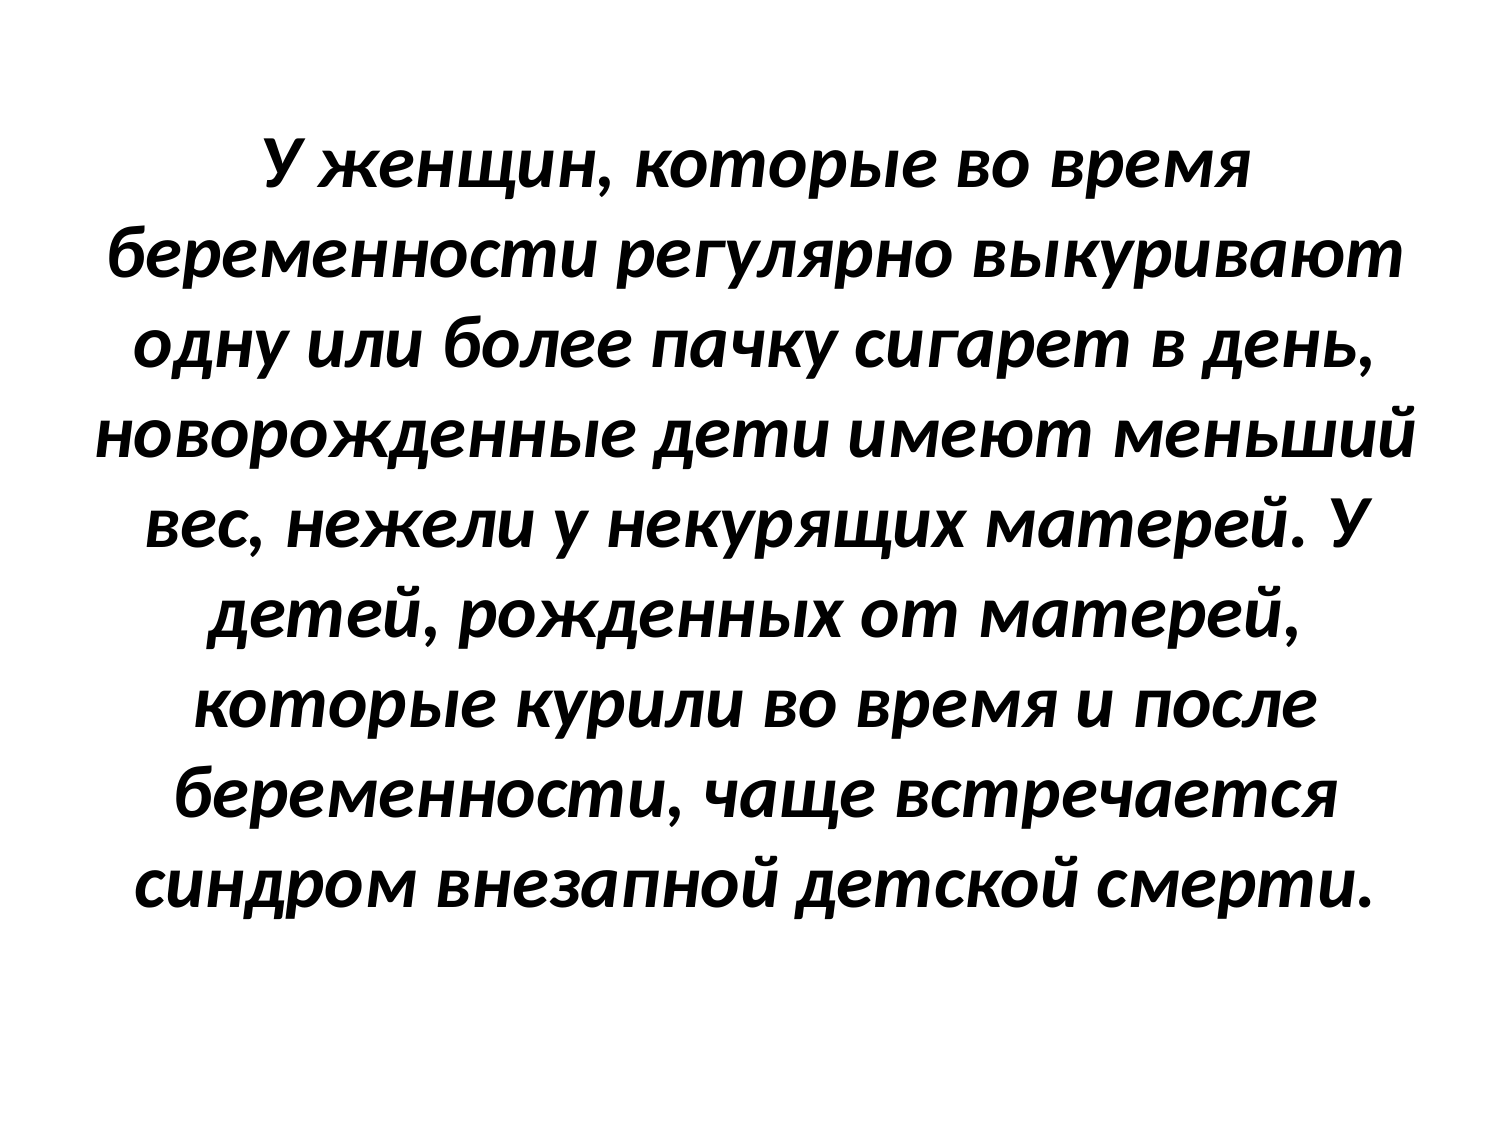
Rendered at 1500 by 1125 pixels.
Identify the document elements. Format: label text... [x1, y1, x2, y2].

title У женщин, которые во время беременности регулярно выкуривают одну или более пачку сигарет в день, новорожденные дети имеют меньший вес, нежели у некурящих матерей. У детей, рожденных от матерей, которые курили во время и после беременности, чаще встречается синдром внезапной детской смерти. [53, 42, 1459, 1083]
